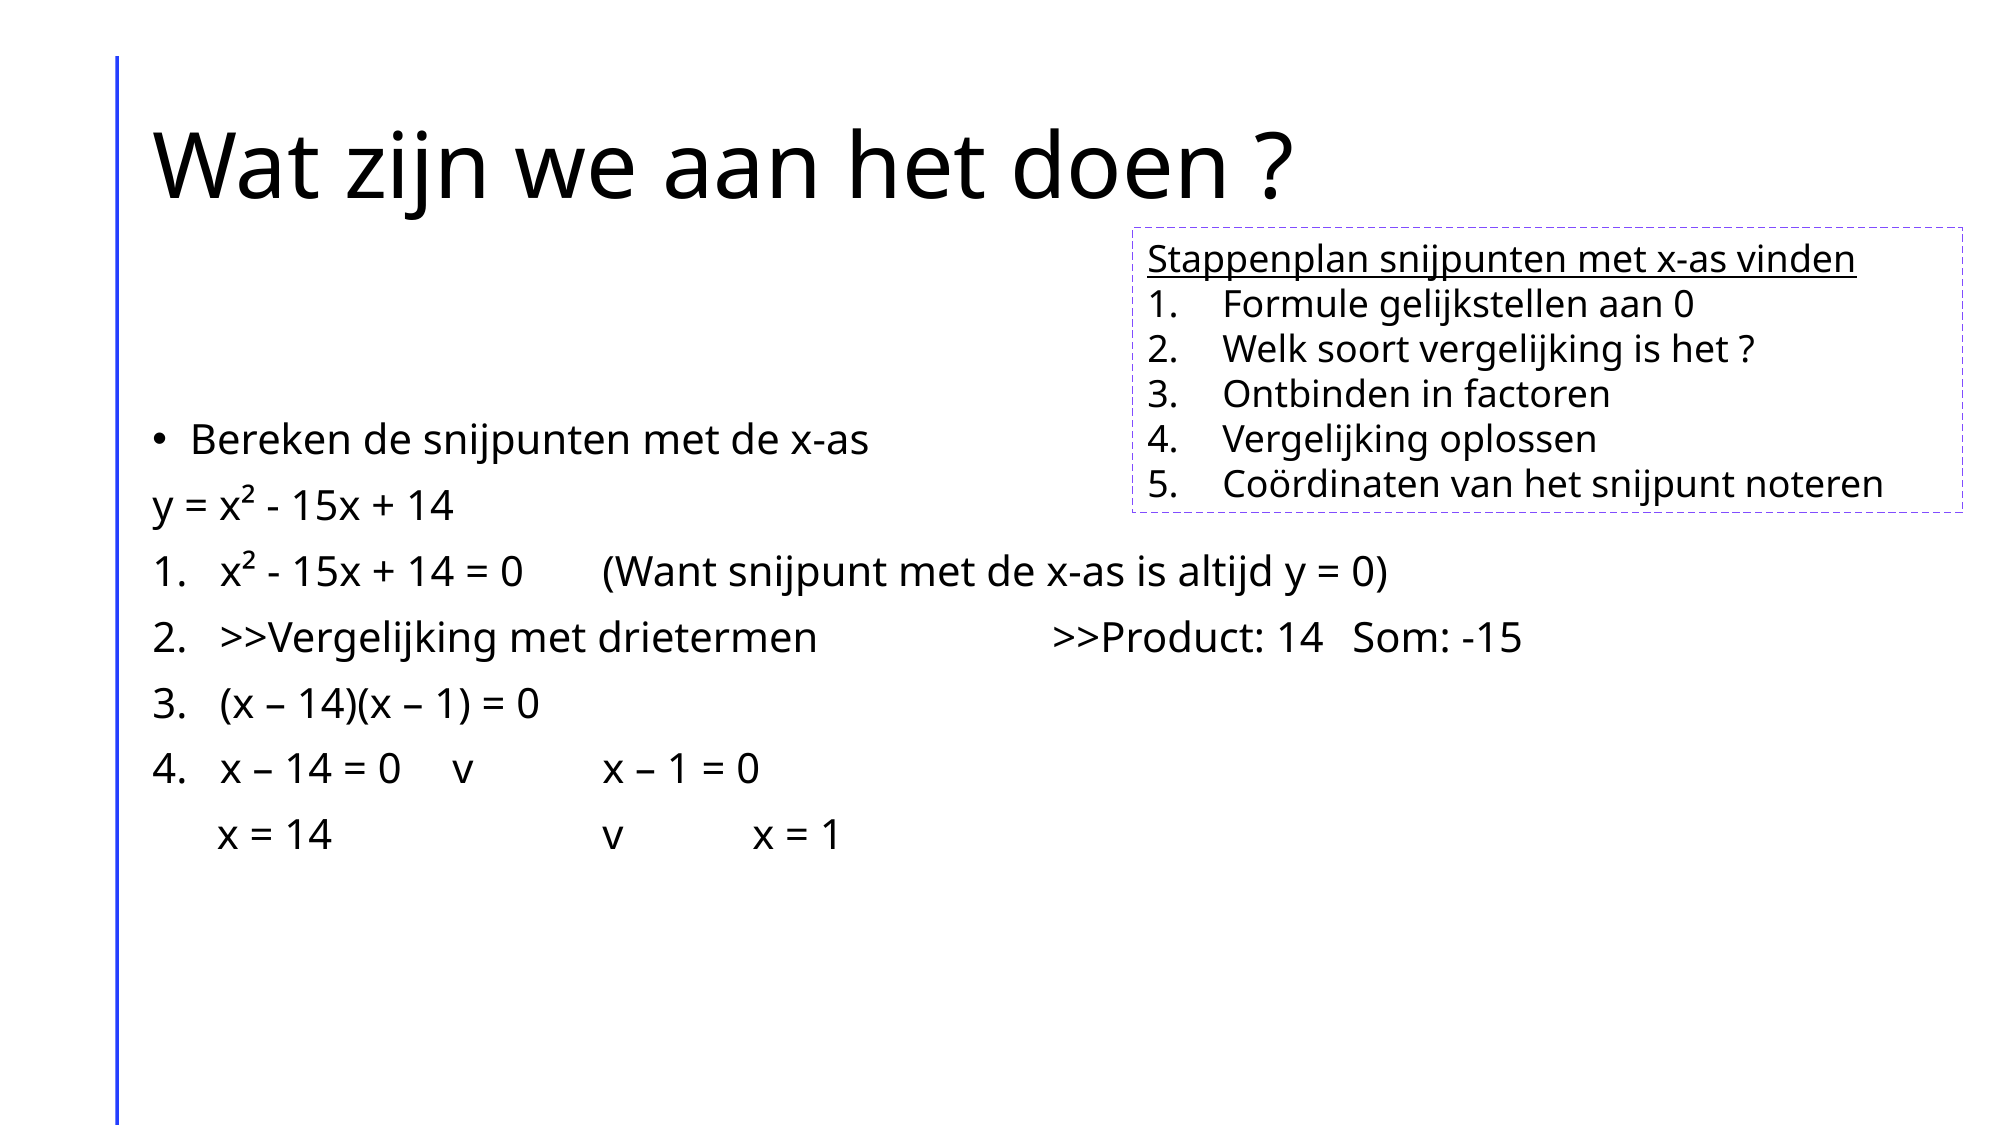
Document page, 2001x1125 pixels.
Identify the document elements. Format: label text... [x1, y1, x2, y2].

title Wat zijn we aan het doen ? [137, 59, 1863, 278]
list Bereken de snijpunten met de x-as y = x² - 15x + 14 1. x² - 15x + 14 = 0 (Want snijpunt met de x-as is altijd y = 0) 2. >>Vergelijking met drietermen >>Product: 14 Som: -15 3. (x – 14)(x – 1) = 0 4. x – 14 = 0 v x – 1 = 0 x = 14 v x = 1 [137, 411, 1863, 964]
text_box Stappenplan snijpunten met x-as vinden Formule gelijkstellen aan 0 Welk soort vergelijking is het ? Ontbinden in factoren Vergelijking oplossen Coördinaten van het snijpunt noteren [1132, 227, 1963, 513]
